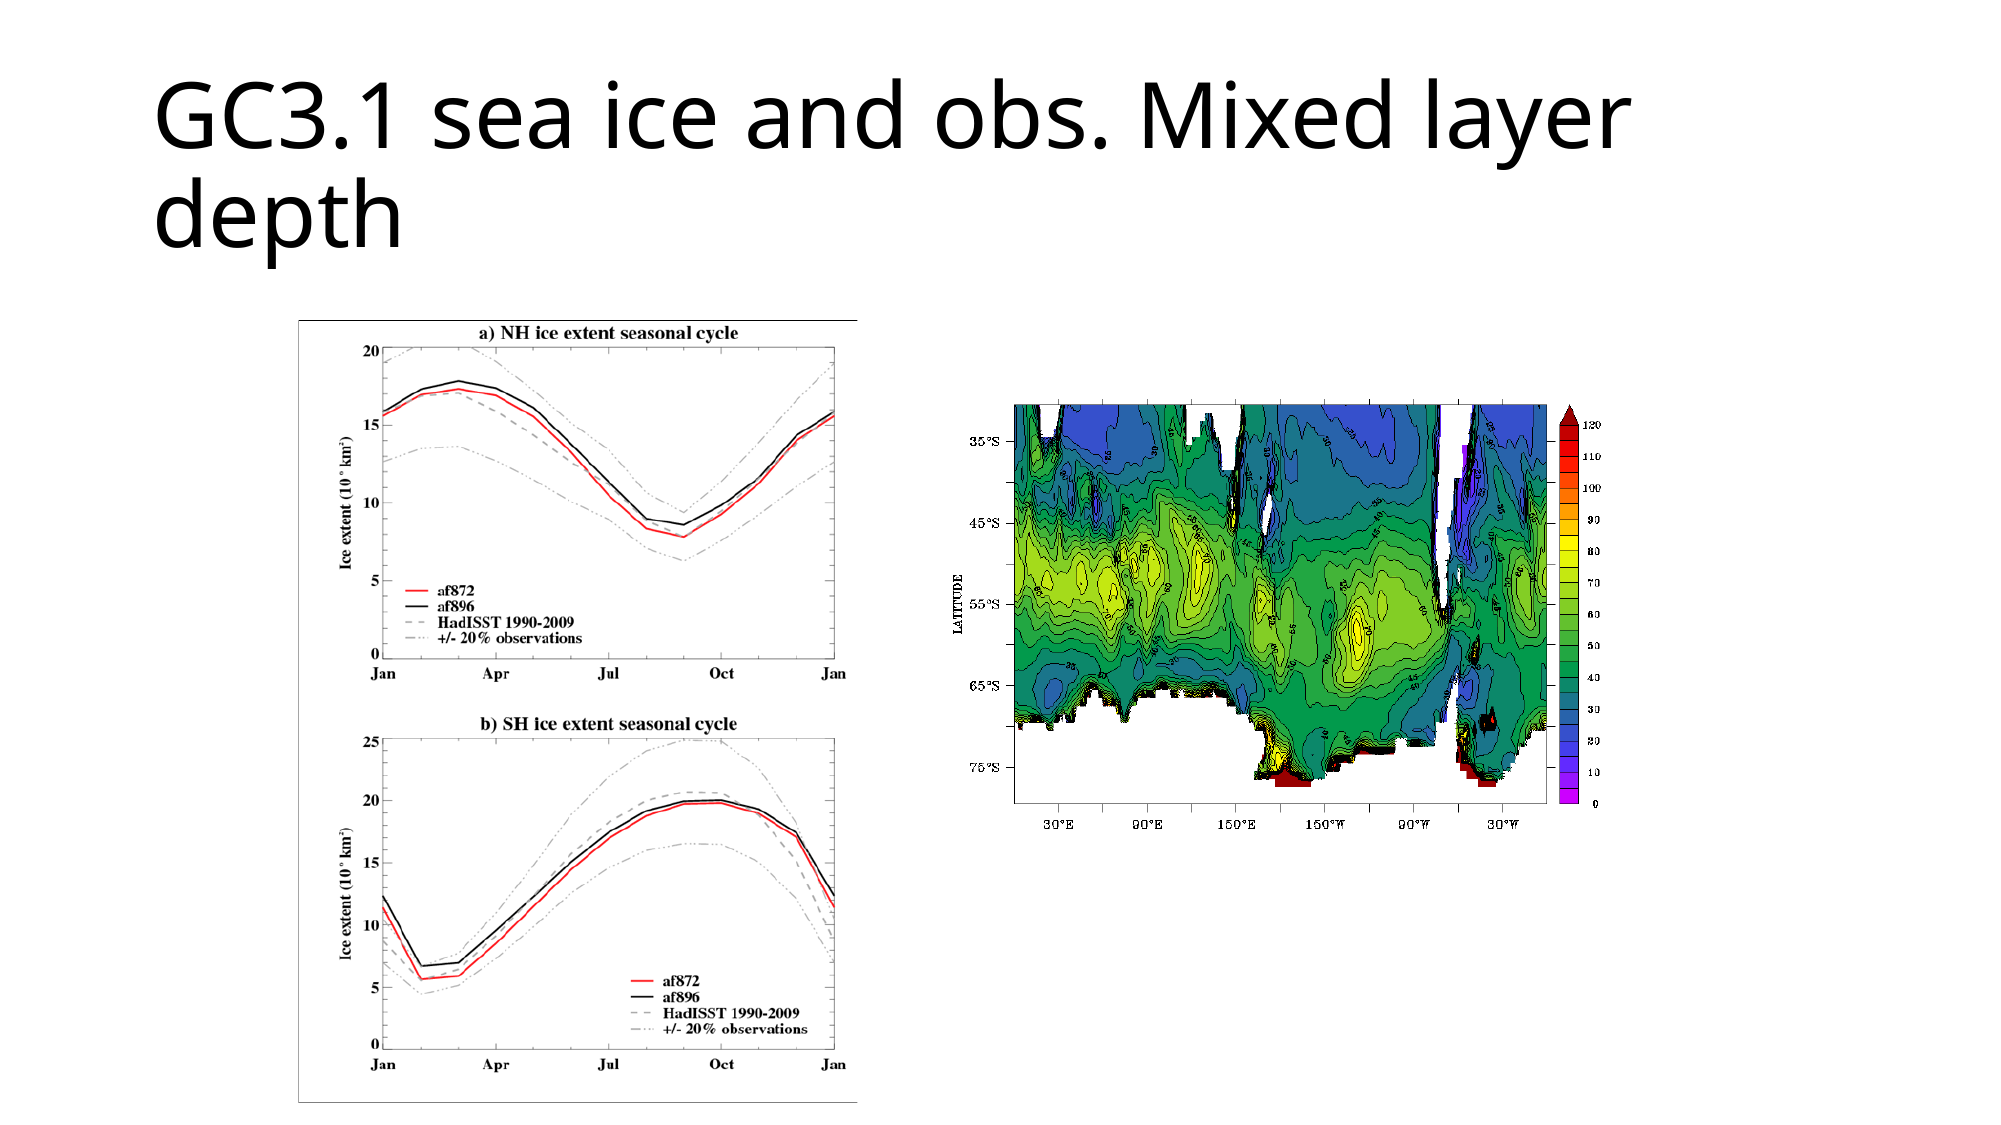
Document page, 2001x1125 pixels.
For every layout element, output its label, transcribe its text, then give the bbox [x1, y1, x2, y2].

picture [298, 320, 858, 1103]
title GC3.1 sea ice and obs. Mixed layer depth [137, 59, 1863, 278]
picture [934, 399, 1613, 831]
